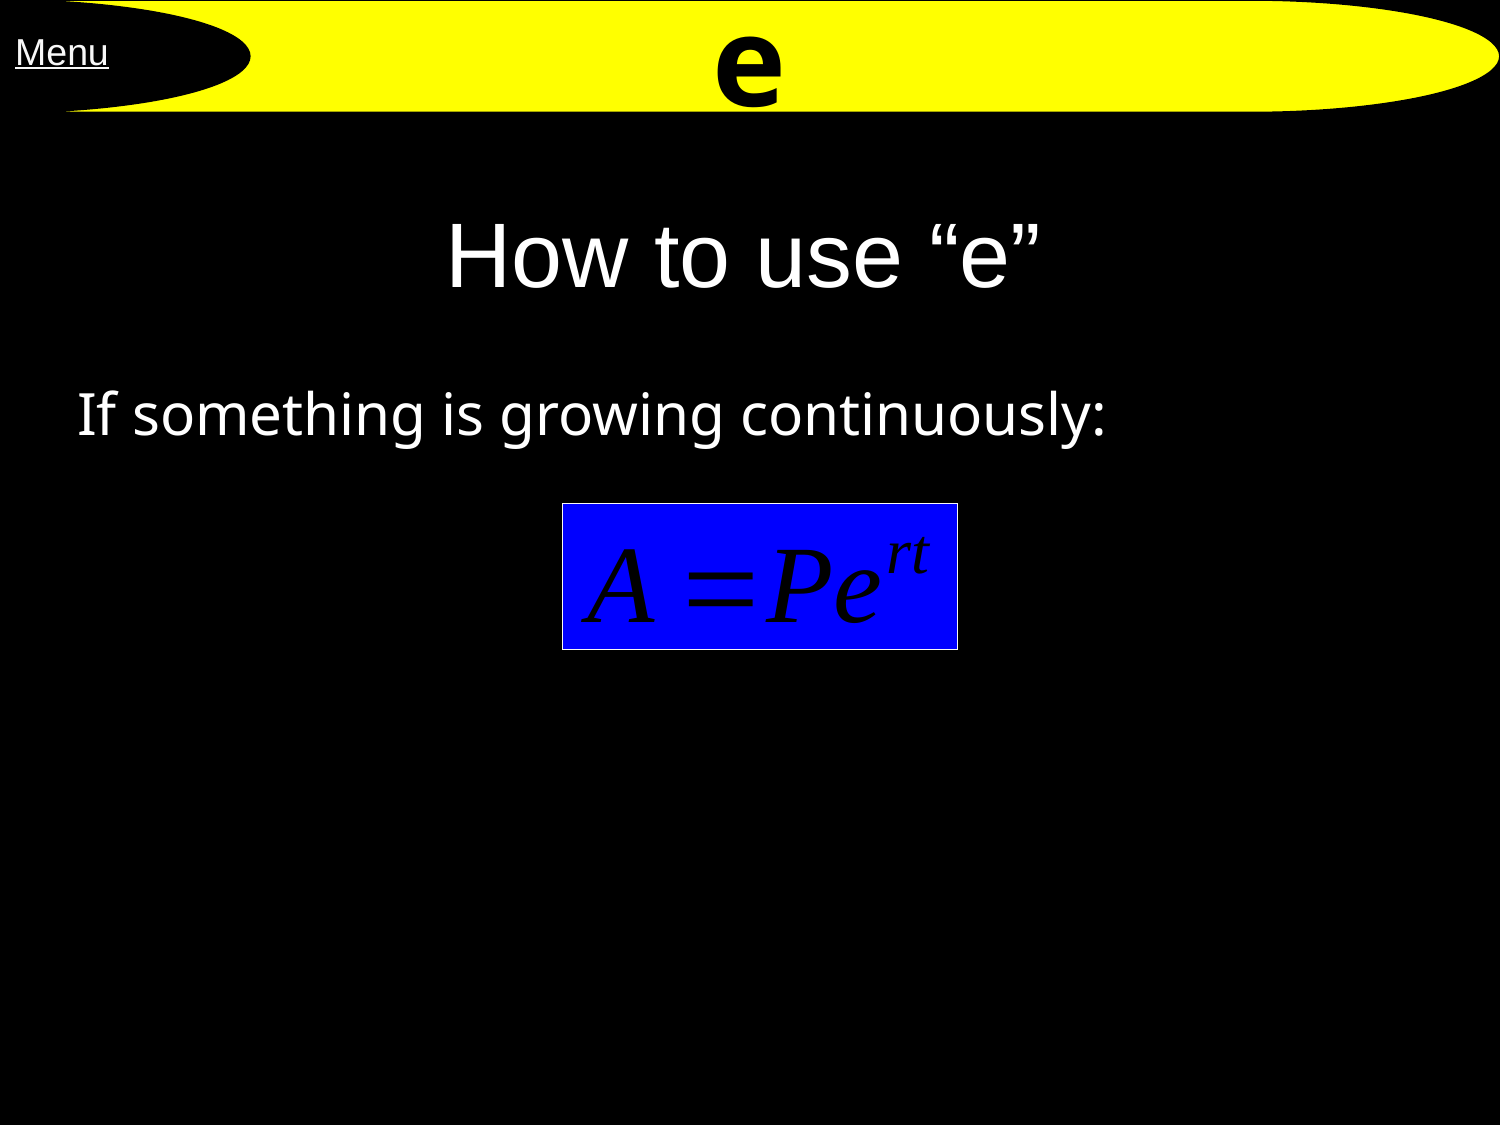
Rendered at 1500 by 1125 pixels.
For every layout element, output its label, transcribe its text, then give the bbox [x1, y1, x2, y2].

text_box Menu [0, 20, 124, 80]
text_box e [0, 0, 1500, 113]
text_box If something is growing continuously: [62, 370, 1450, 455]
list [562, 502, 958, 651]
title How to use “e” [87, 182, 1401, 321]
